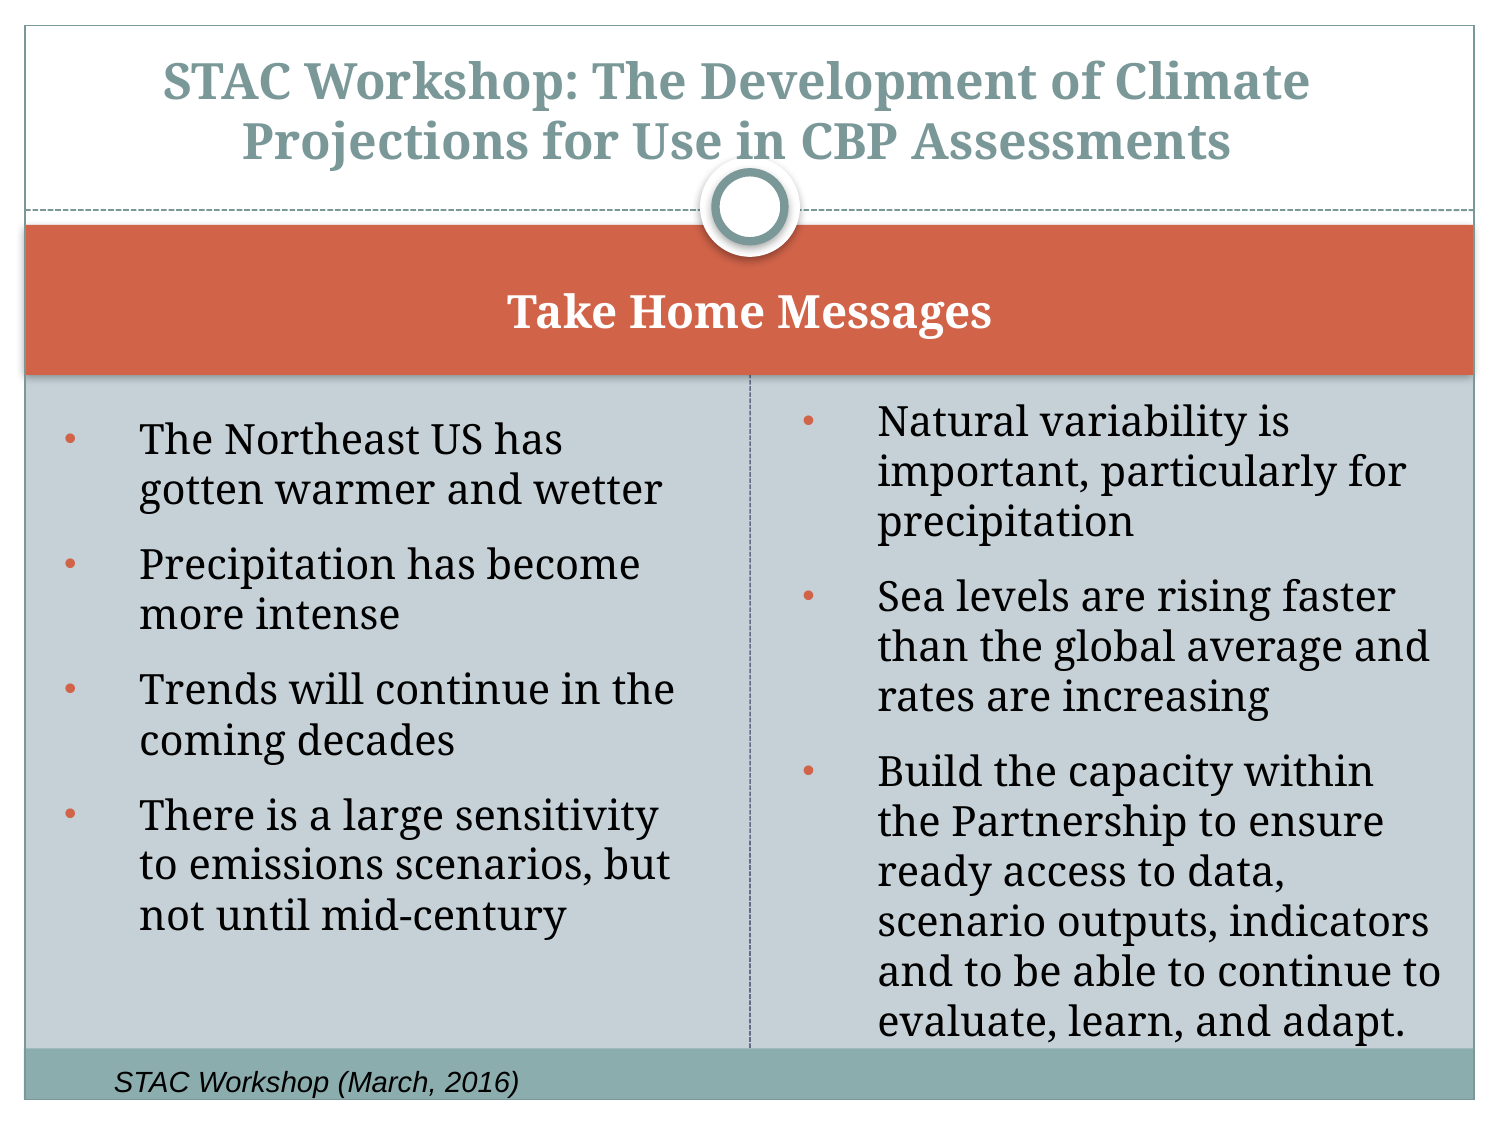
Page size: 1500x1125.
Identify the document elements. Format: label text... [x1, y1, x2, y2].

text_box STAC Workshop (March, 2016) [99, 1055, 536, 1106]
list The Northeast US has gotten warmer and wetter Precipitation has become more intense Trends will continue in the coming decades There is a large sensitivity to emissions scenarios, but not until mid-century [49, 405, 713, 1032]
list Natural variability is important, particularly for precipitation Sea levels are rising faster than the global average and rates are increasing Build the capacity within the Partnership to ensure ready access to data, scenario outputs, indicators and to be able to continue to evaluate, learn, and adapt. [787, 387, 1463, 1015]
title STAC Workshop: The Development of Climate Projections for Use in CBP Assessments [37, 50, 1438, 237]
list Take Home Messages [48, 249, 1464, 371]
